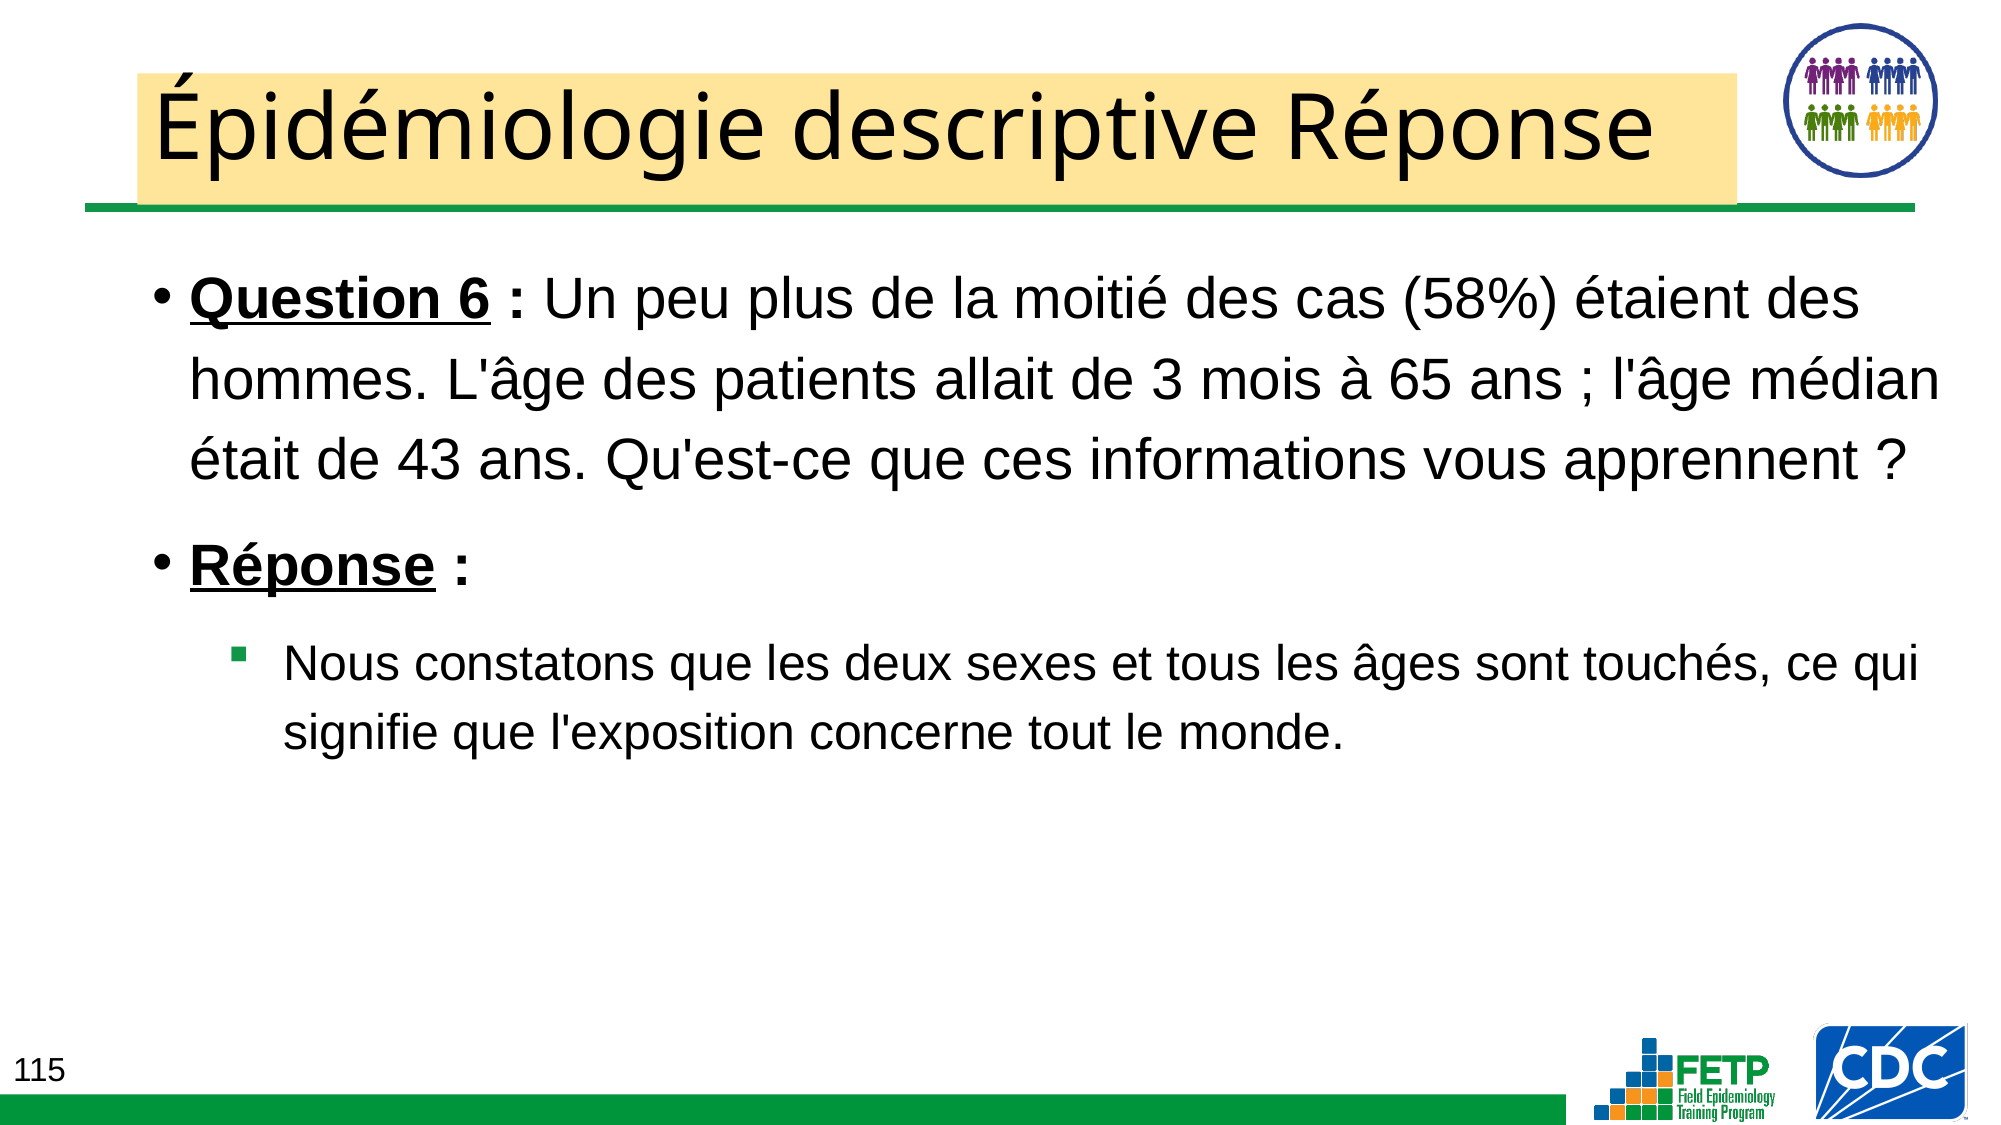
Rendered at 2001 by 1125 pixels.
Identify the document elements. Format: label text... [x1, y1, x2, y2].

picture [1594, 1038, 1775, 1122]
text_box Épidémiologie descriptive Réponse [137, 73, 1738, 205]
picture [1783, 23, 1938, 178]
list Question 6 : Un peu plus de la moitié des cas (58%) étaient des hommes. L'âge des patients allait de 3 mois à 65 ans ; l'âge médian était de 43 ans. Qu'est-ce que ces informations vous apprennent ? Réponse : Nous constatons que les deux sexes et tous les âges sont touchés, ce qui signifie que l'exposition concerne tout le monde. [137, 242, 1964, 1004]
picture [1813, 1023, 1968, 1122]
